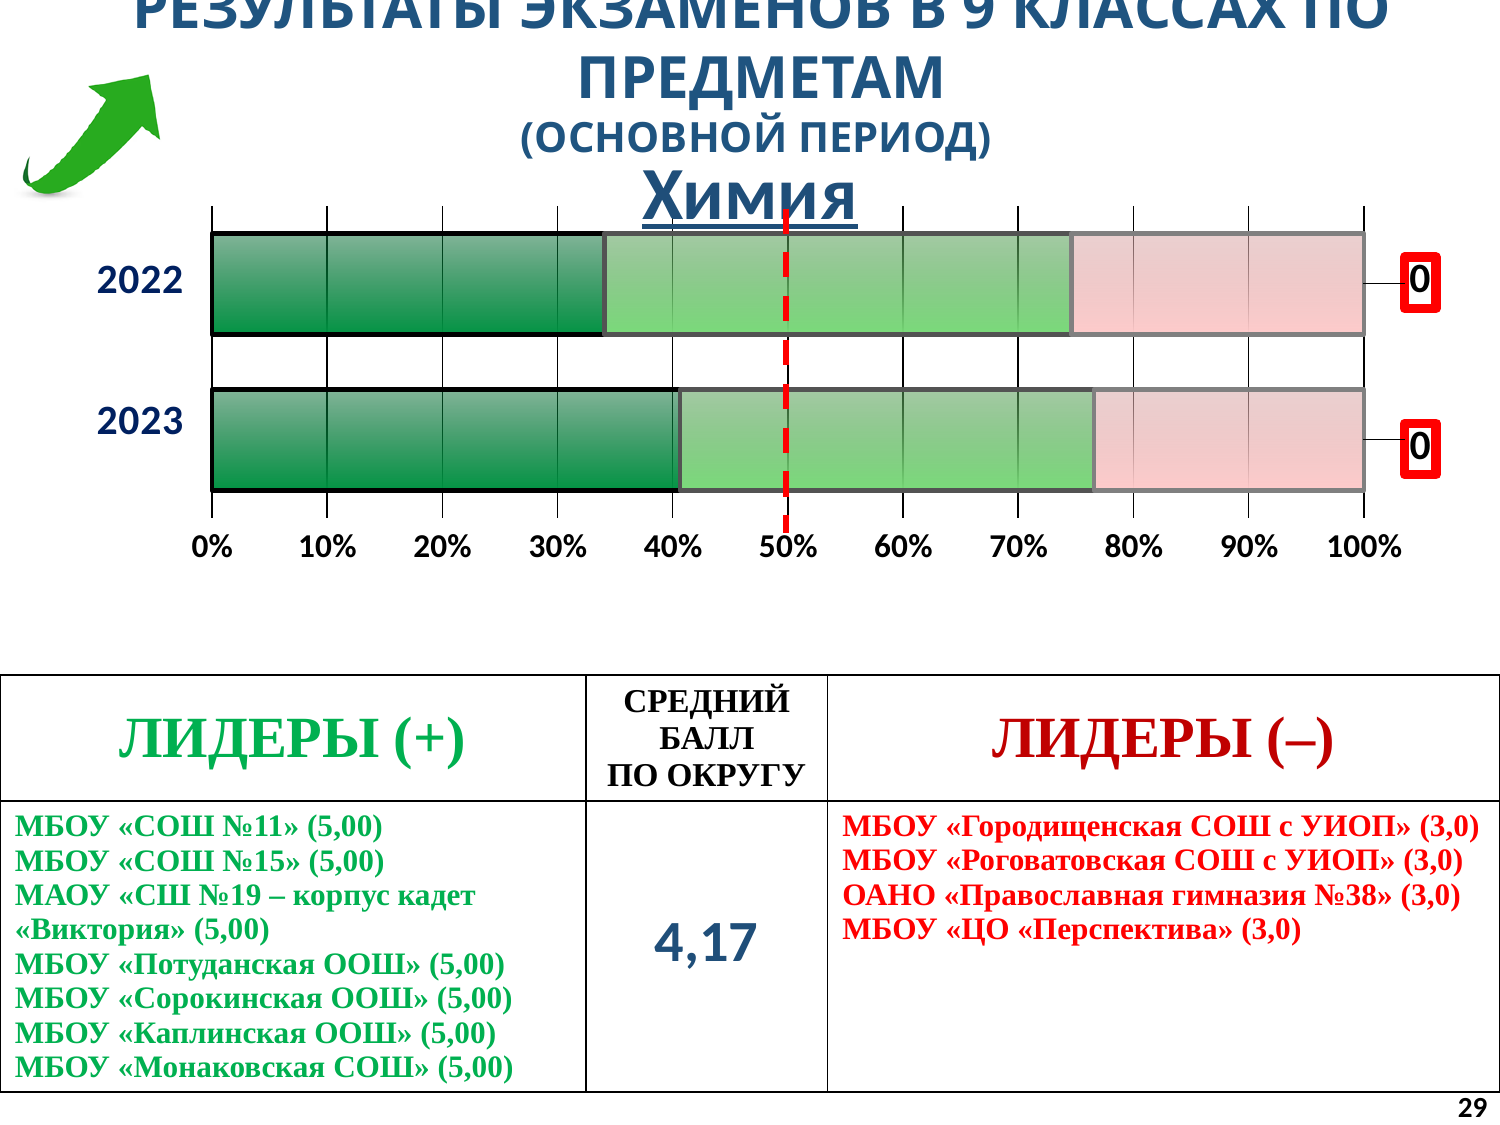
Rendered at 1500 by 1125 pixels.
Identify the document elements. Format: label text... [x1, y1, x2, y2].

table_header СРЕДНИЙ БАЛЛ ПО ОКРУГУ [587, 676, 827, 800]
table_header ЛИДЕРЫ (–) [828, 676, 1499, 800]
table_cell МБОУ «Городищенская СОШ с УИОП» (3,0) МБОУ «Роговатовская СОШ с УИОП» (3,0) ОАНО «Православная гимназия №38» (3,0) МБОУ «ЦО «Перспектива» (3,0) [828, 802, 1499, 1091]
chart [16, 121, 1484, 642]
table_header ЛИДЕРЫ (+) [1, 676, 585, 800]
table_cell МБОУ «СОШ №11» (5,00) МБОУ «СОШ №15» (5,00) МАОУ «СШ №19 – корпус кадет «Виктория» (5,00) МБОУ «Потуданская ООШ» (5,00) МБОУ «Сорокинская ООШ» (5,00) МБОУ «Каплинская ООШ» (5,00) МБОУ «Монаковская СОШ» (5,00) [1, 802, 585, 1091]
text_box РЕЗУЛЬТАТЫ ЭКЗАМЕНОВ В 9 КЛАССАХ ПО ПРЕДМЕТАМ (ОСНОВНОЙ ПЕРИОД) [23, 14, 1500, 116]
text_box 29 [1443, 1093, 1500, 1125]
table_cell 4,17 [587, 802, 827, 1091]
picture [0, 68, 167, 209]
